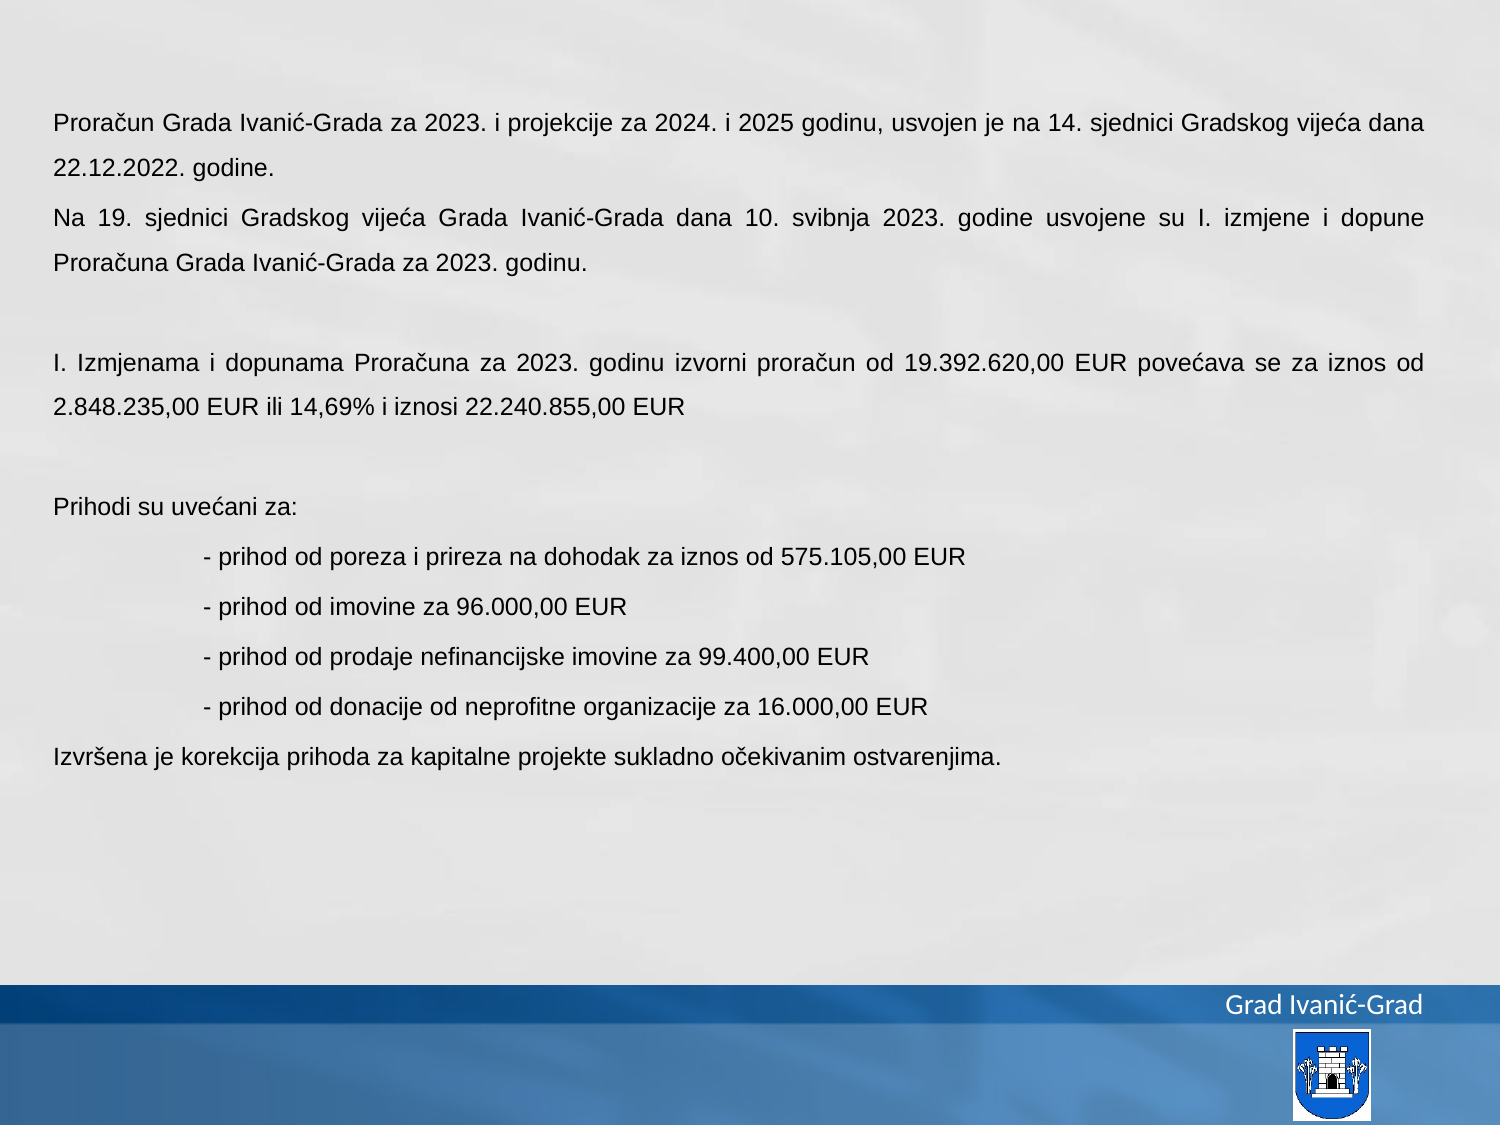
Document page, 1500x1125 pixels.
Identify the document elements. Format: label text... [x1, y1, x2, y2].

list Proračun Grada Ivanić-Grada za 2023. i projekcije za 2024. i 2025 godinu, usvojen je na 14. sjednici Gradskog vijeća dana 22.12.2022. godine. Na 19. sjednici Gradskog vijeća Grada Ivanić-Grada dana 10. svibnja 2023. godine usvojene su I. izmjene i dopune Proračuna Grada Ivanić-Grada za 2023. godinu. I. Izmjenama i dopunama Proračuna za 2023. godinu izvorni proračun od 19.392.620,00 EUR povećava se za iznos od 2.848.235,00 EUR ili 14,69% i iznosi 22.240.855,00 EUR Prihodi su uvećani za: - prihod od poreza i prireza na dohodak za iznos od 575.105,00 EUR - prihod od imovine za 96.000,00 EUR - prihod od prodaje nefinancijske imovine za 99.400,00 EUR - prihod od donacije od neprofitne organizacije za 16.000,00 EUR Izvršena je korekcija prihoda za kapitalne projekte sukladno očekivanim ostvarenjima. [53, 91, 1429, 840]
text_box Grad Ivanić-Grad [1210, 977, 1500, 1028]
picture [0, 0, 1500, 1125]
